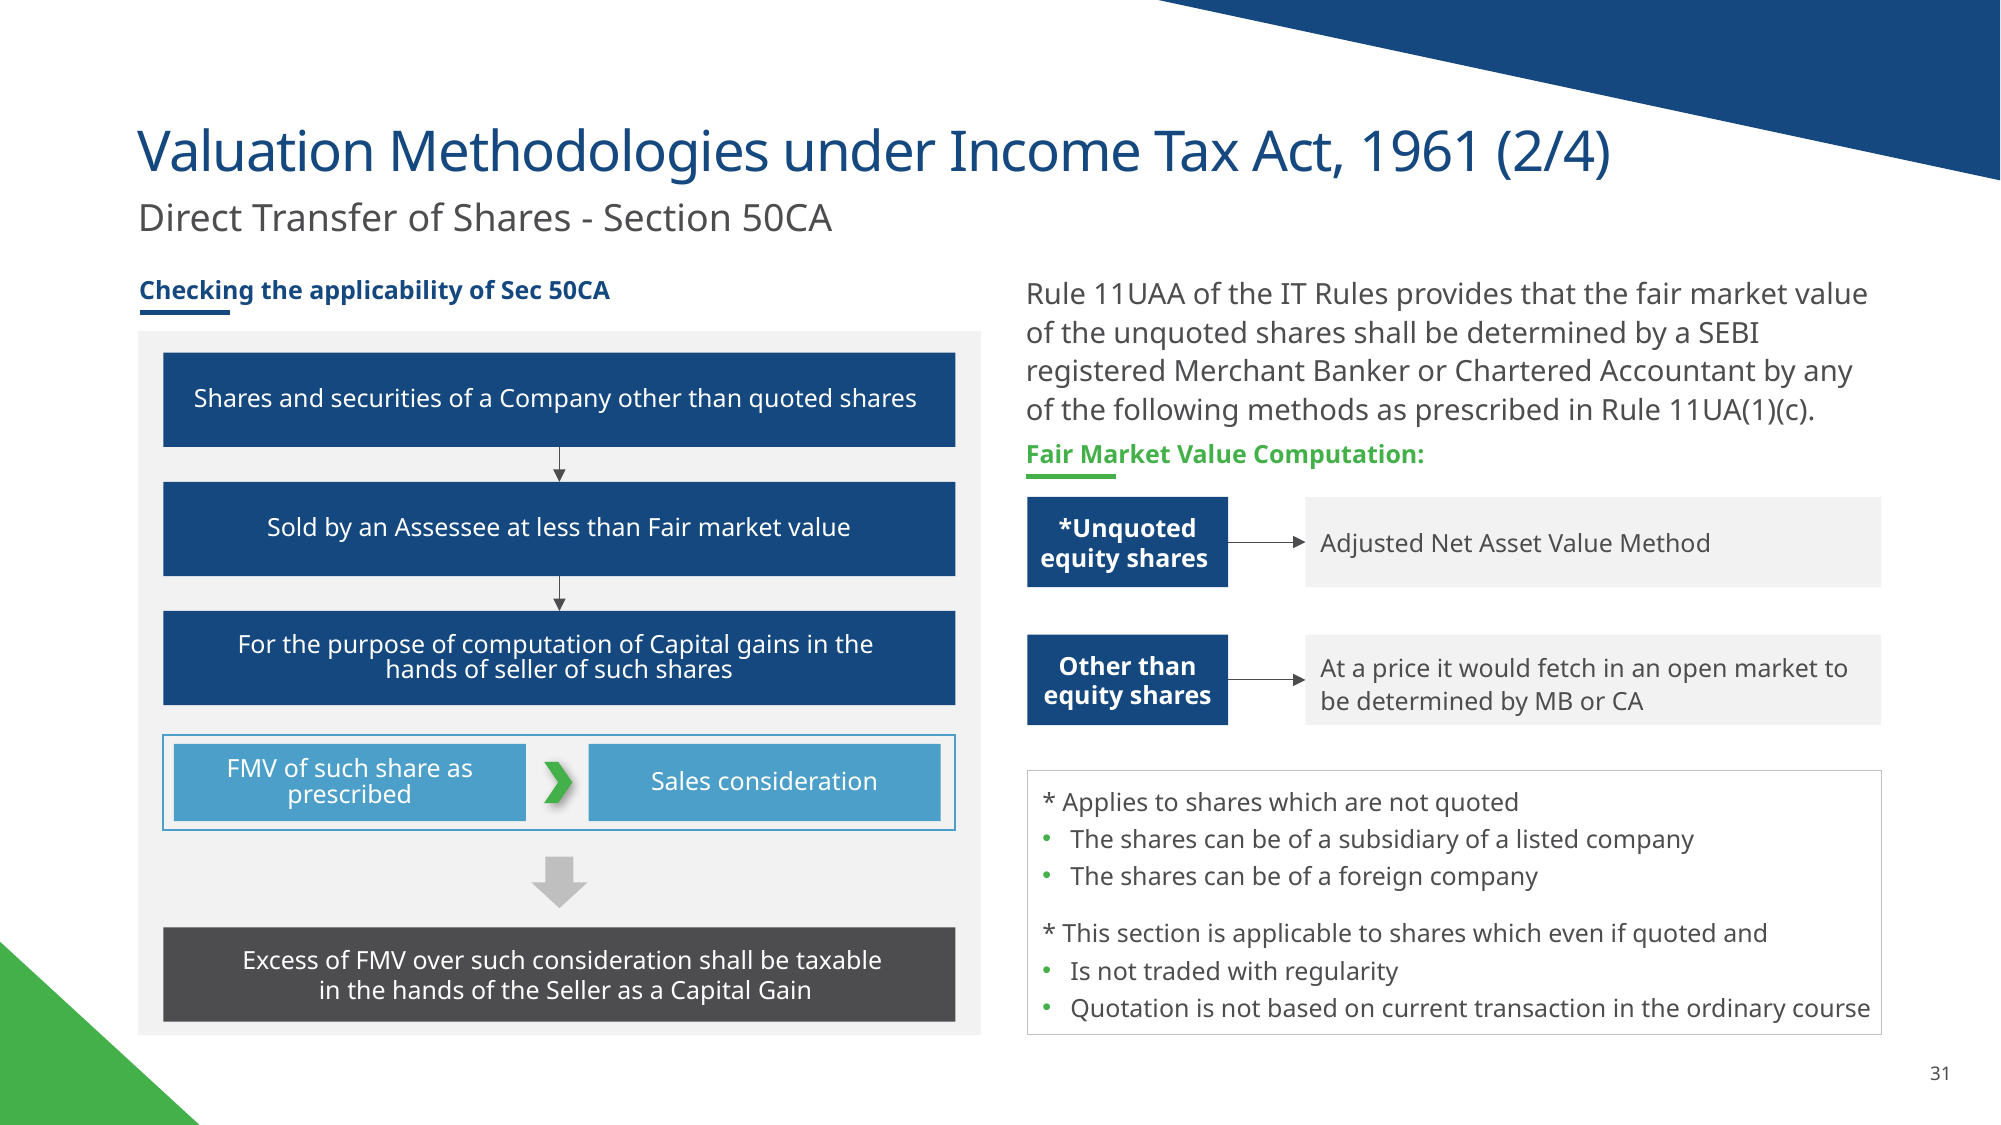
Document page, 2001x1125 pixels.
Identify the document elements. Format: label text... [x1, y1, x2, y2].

text_box [162, 734, 956, 831]
slide_number 31 [1930, 1058, 2000, 1088]
text_box [528, 855, 591, 910]
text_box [139, 264, 983, 313]
text_box Shares and securities of a Company other than quoted shares [163, 352, 956, 447]
title Valuation Methodologies under Income Tax Act, 1961 (2/4) [138, 113, 1778, 176]
text_box * Applies to shares which are not quoted The shares can be of a subsidiary of a listed company The shares can be of a foreign company * This section is applicable to shares which even if quoted and Is not traded with regularity Quotation is not based on current transaction in the ordinary course [1027, 770, 1882, 1035]
text_box [542, 760, 574, 805]
text_box Sold by an Assessee at less than Fair market value [163, 481, 956, 577]
list Direct Transfer of Shares - Section 50CA [138, 186, 1863, 232]
text_box For the purpose of computation of Capital gains in the hands of seller of such shares [163, 610, 956, 706]
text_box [1025, 264, 1882, 726]
text_box Excess of FMV over such consideration shall be taxable in the hands of the Seller as a Capital Gain [163, 927, 956, 1022]
text_box [137, 330, 982, 1036]
